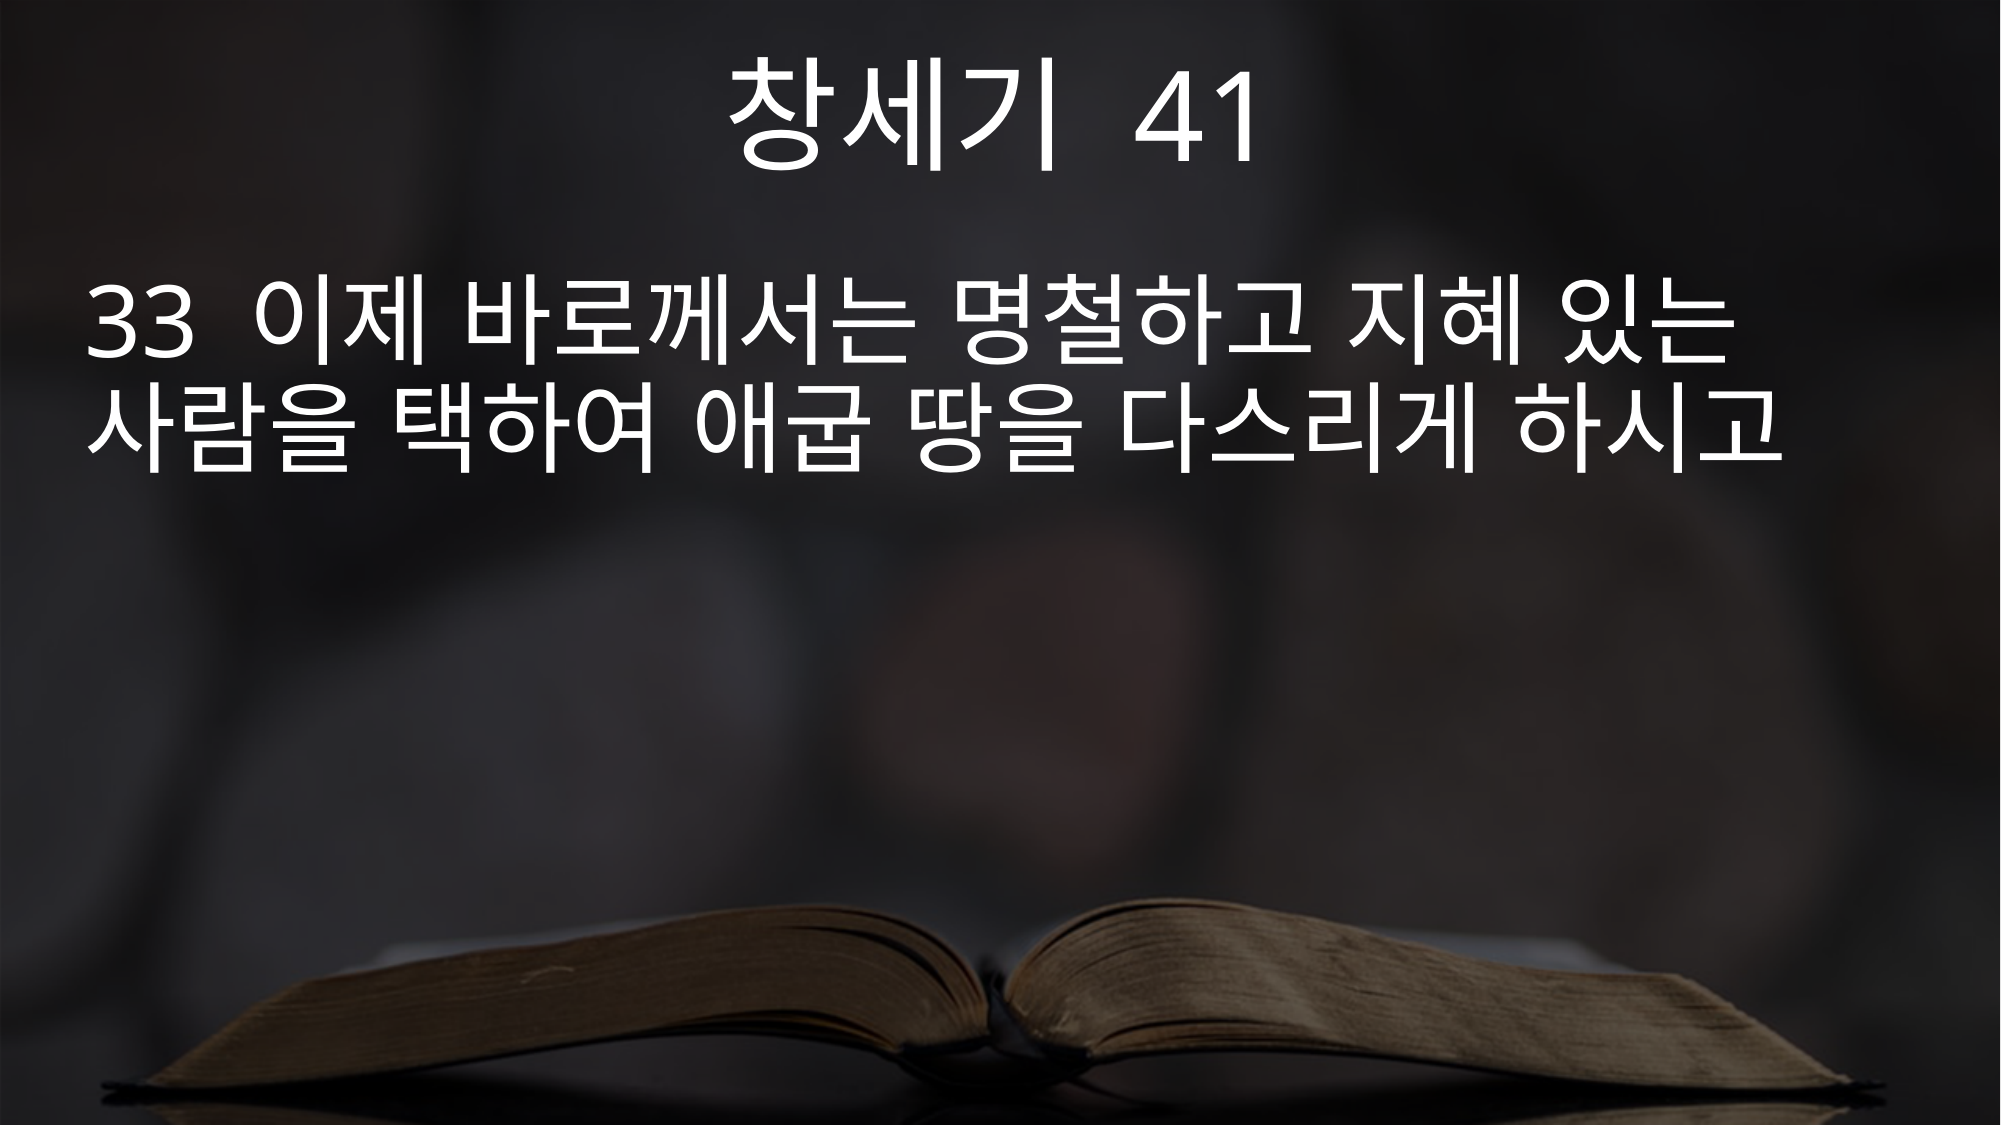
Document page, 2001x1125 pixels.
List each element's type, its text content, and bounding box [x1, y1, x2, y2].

picture [0, 0, 2001, 1125]
list 33 이제 바로께서는 명철하고 지혜 있는 사람을 택하여 애굽 땅을 다스리게 하시고 [69, 263, 1953, 423]
footer 창세기 41 [0, 32, 2000, 192]
